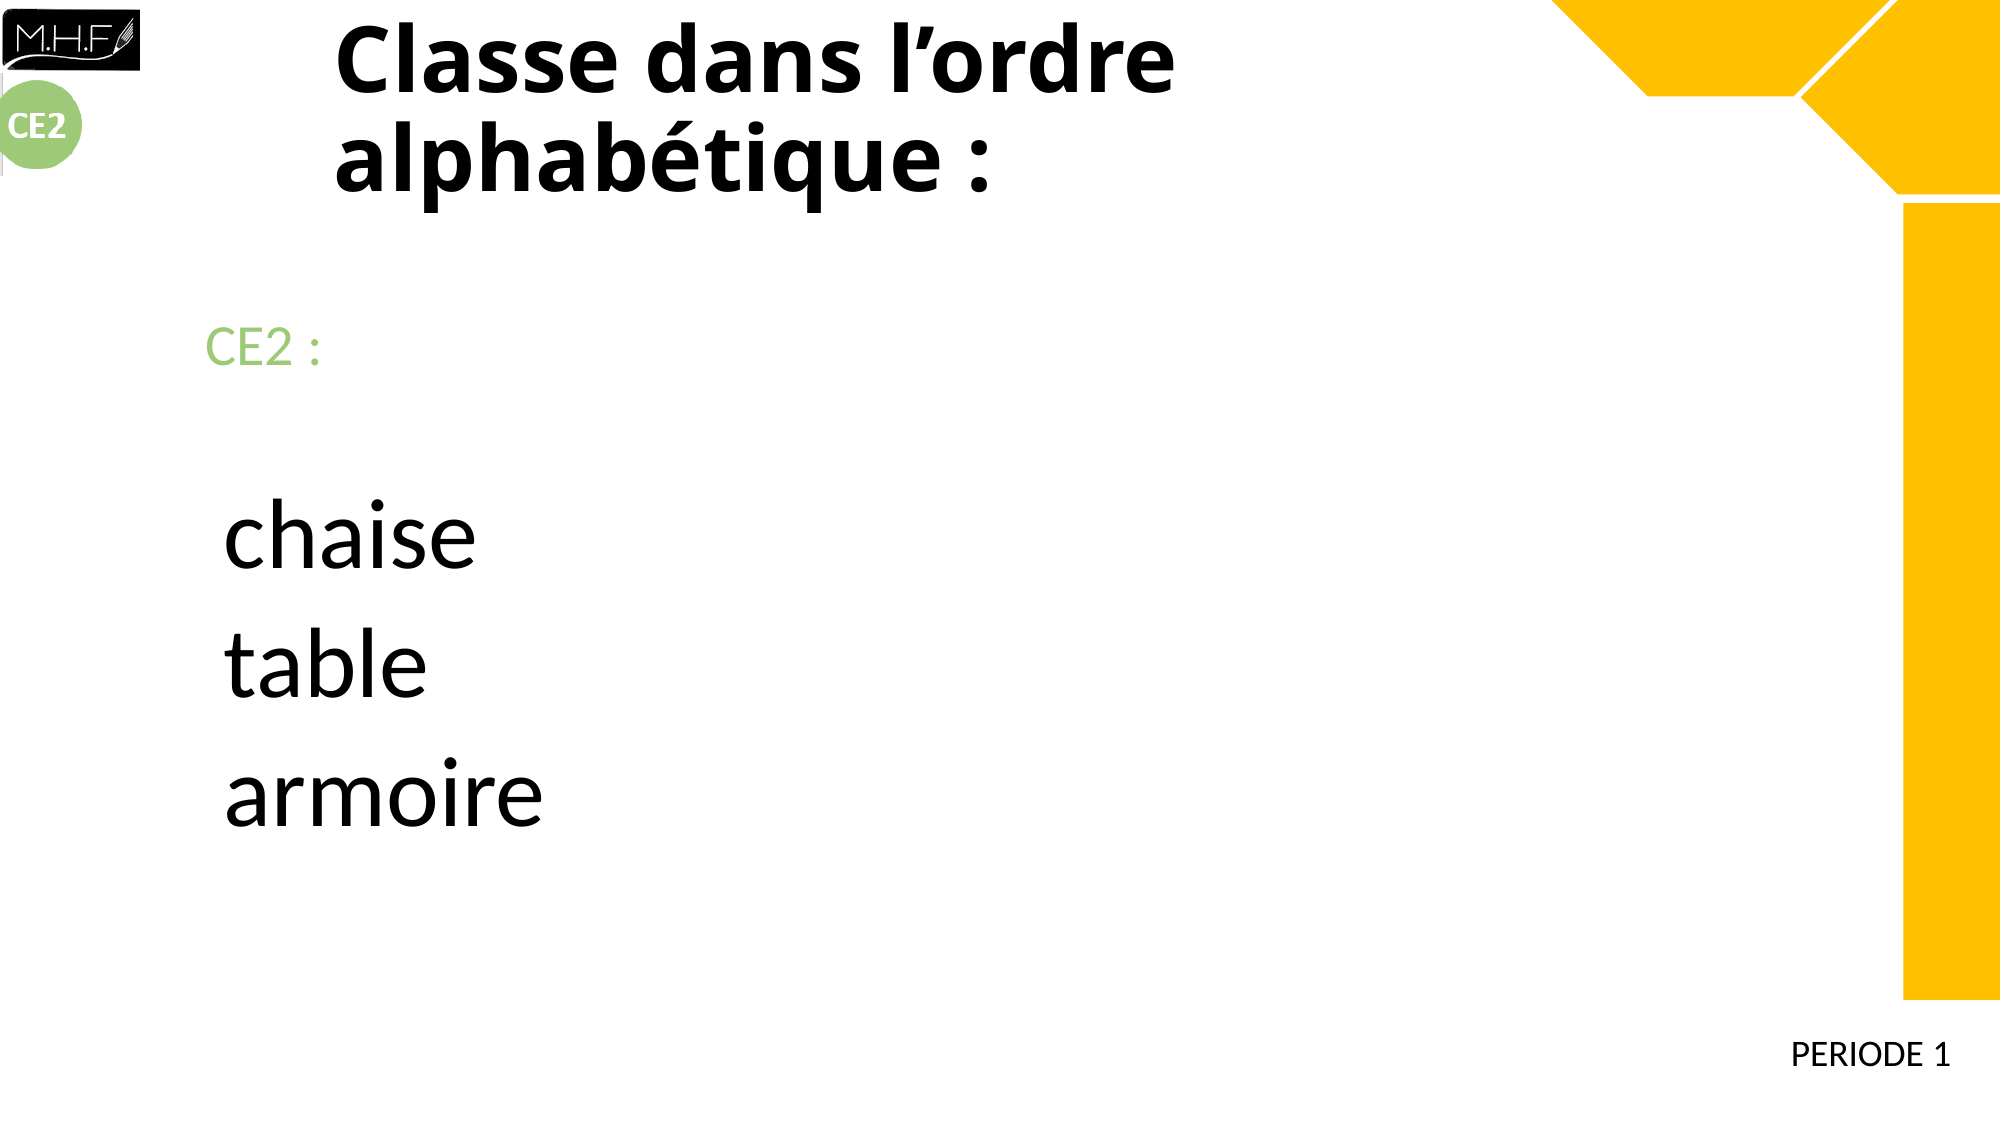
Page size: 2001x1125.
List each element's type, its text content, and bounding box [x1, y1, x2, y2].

title Classe dans l’ordre alphabétique : [318, 3, 1865, 221]
text_box PERIODE 1 [1362, 1021, 1967, 1125]
text_box [1799, 0, 2000, 196]
text_box [1549, 0, 1892, 98]
text_box CE2 : chaise table armoire [190, 307, 1012, 1022]
text_box [1902, 202, 2000, 1001]
picture [0, 7, 140, 176]
